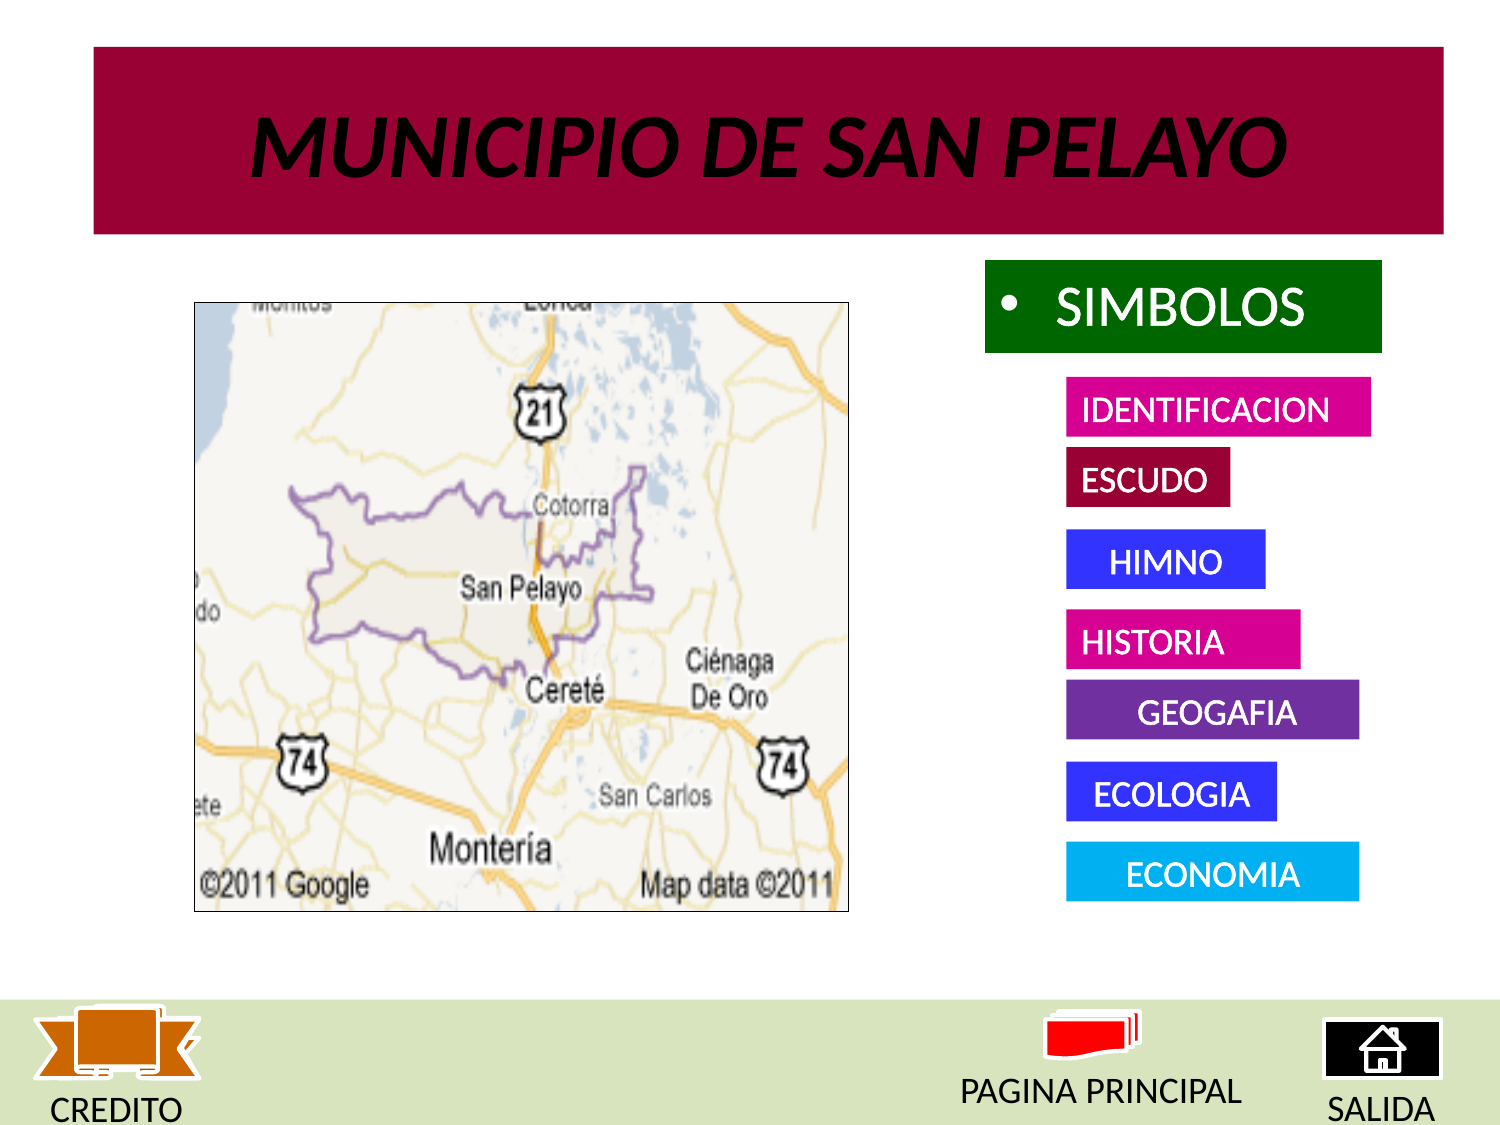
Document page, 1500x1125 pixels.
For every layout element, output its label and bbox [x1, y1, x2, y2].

text_box [1066, 841, 1360, 902]
text_box [1066, 679, 1360, 740]
text_box [1066, 376, 1372, 437]
text_box [1066, 761, 1278, 822]
text_box [0, 997, 1500, 1125]
text_box [1066, 447, 1231, 507]
text_box [984, 259, 1383, 354]
text_box [1066, 529, 1266, 589]
text_box [1066, 609, 1301, 670]
title [93, 46, 1444, 235]
picture [194, 302, 849, 913]
